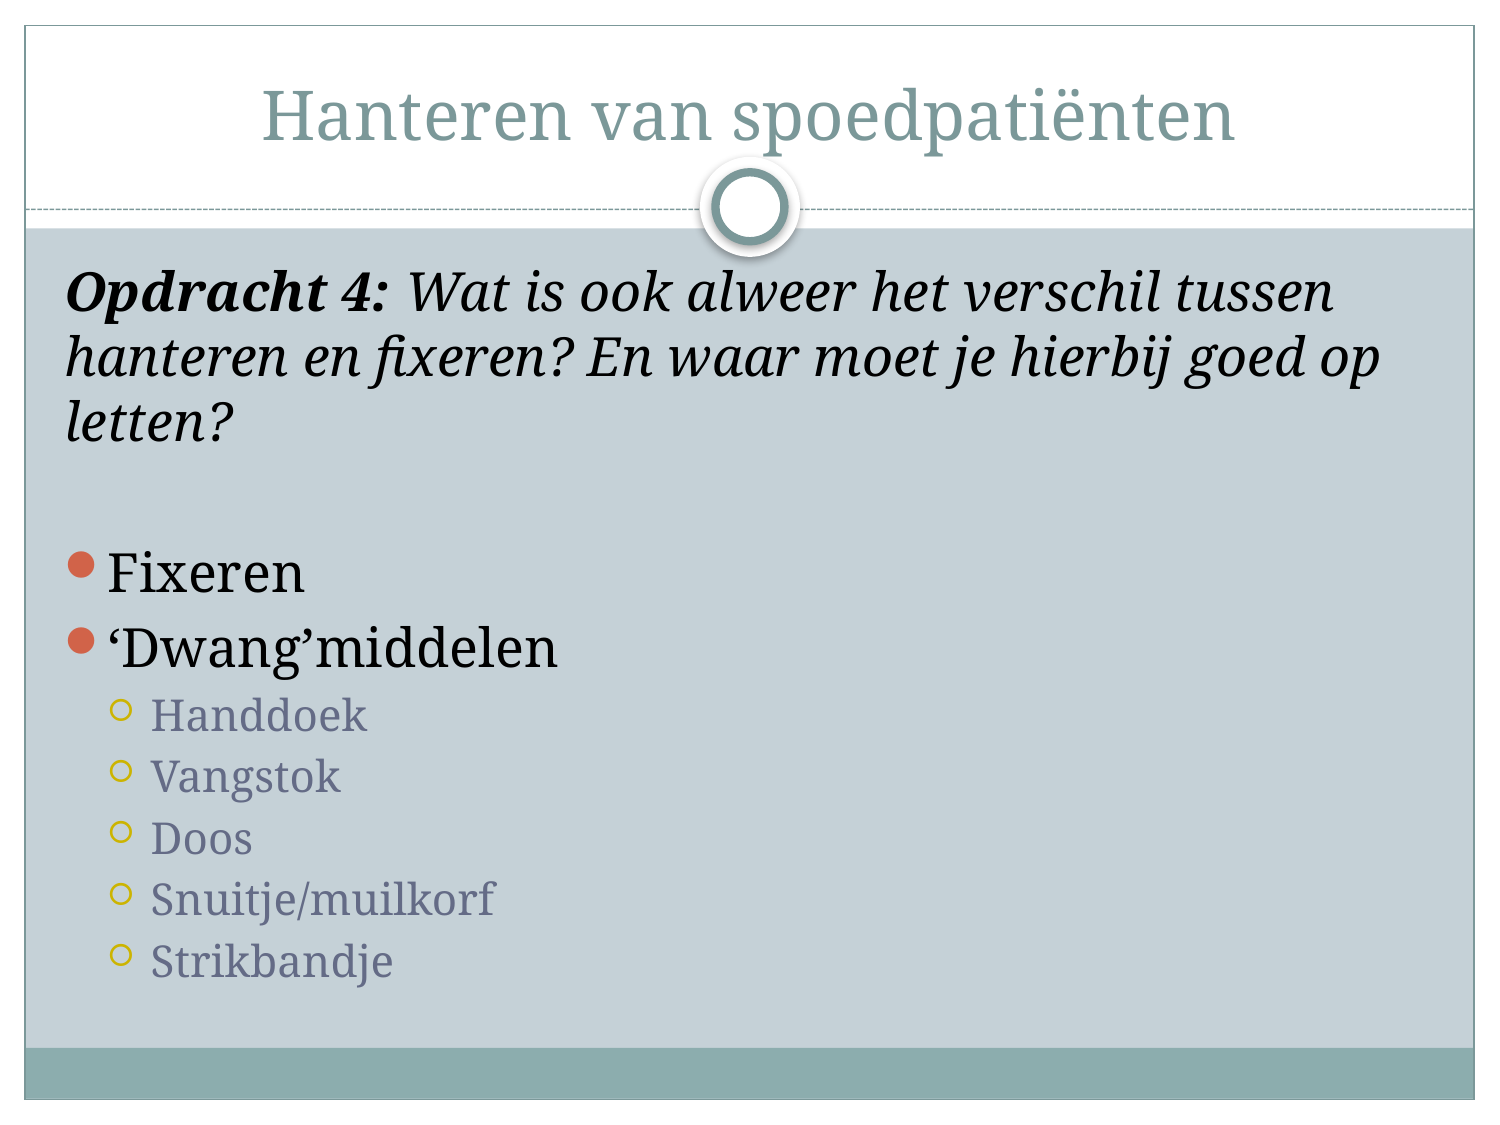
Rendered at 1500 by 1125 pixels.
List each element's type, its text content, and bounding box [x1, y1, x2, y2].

list Opdracht 4: Wat is ook alweer het verschil tussen hanteren en fixeren? En waar moet je hierbij goed op letten? Fixeren ‘Dwang’middelen Handdoek Vangstok Doos Snuitje/muilkorf Strikbandje [49, 250, 1445, 1001]
title Hanteren van spoedpatiënten [49, 37, 1450, 162]
